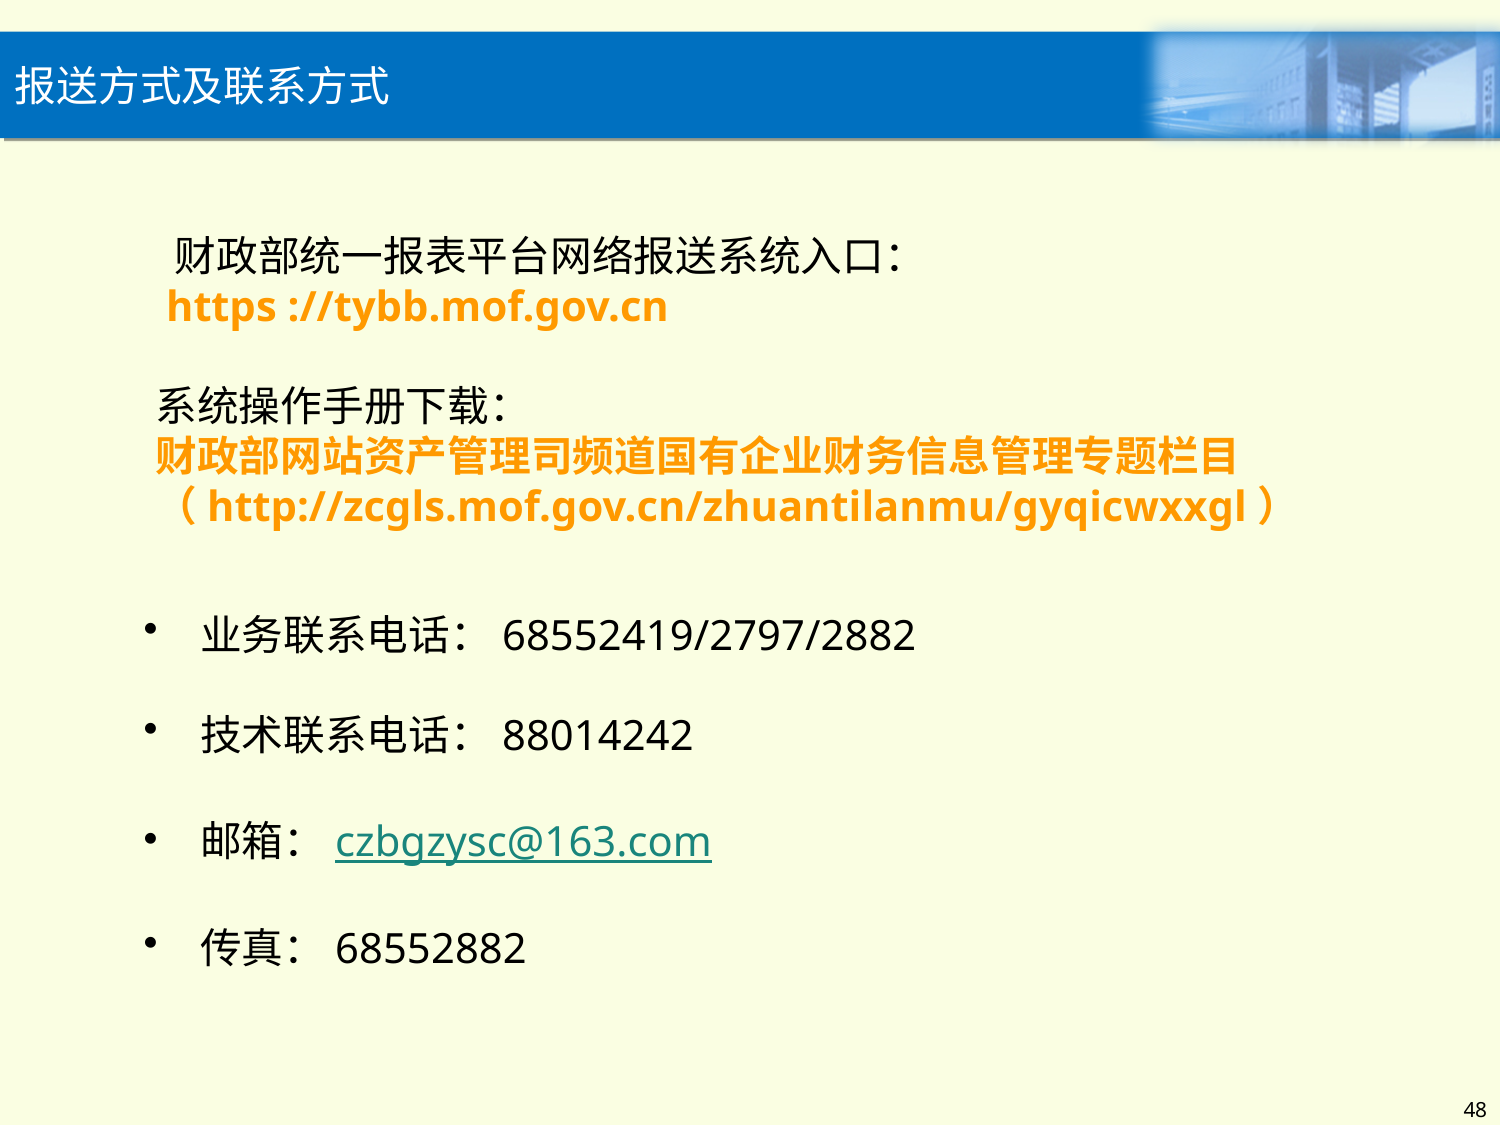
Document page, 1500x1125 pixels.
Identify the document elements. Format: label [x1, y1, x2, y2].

picture [1136, 14, 1500, 153]
text_box [0, 46, 1130, 118]
text_box [128, 222, 1404, 988]
slide_number [1412, 1089, 1500, 1125]
